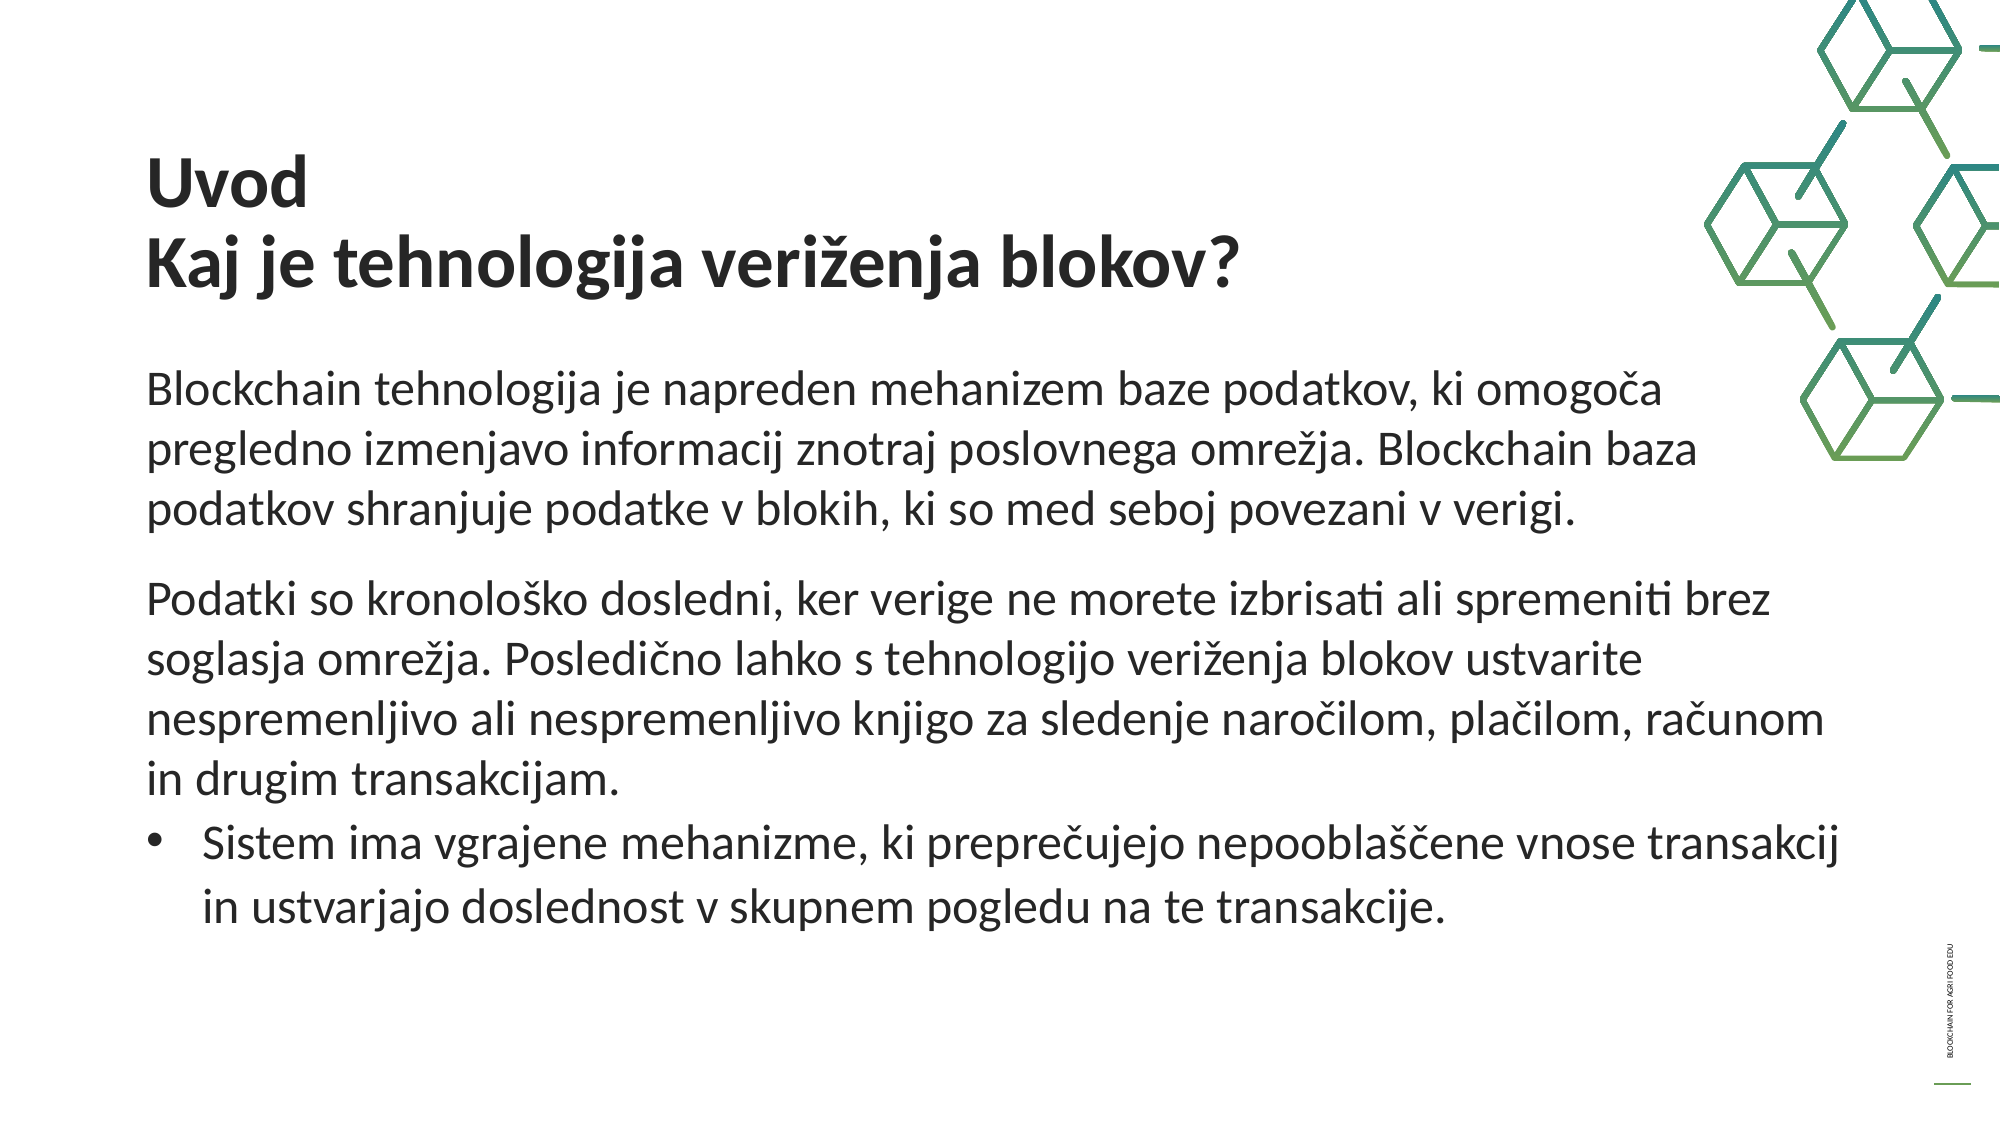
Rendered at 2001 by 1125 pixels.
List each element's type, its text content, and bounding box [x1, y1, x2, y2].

list Uvod Kaj je tehnologija veriženja blokov? [130, 124, 1698, 337]
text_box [1703, 0, 2000, 462]
list Blockchain tehnologija je napreden mehanizem baze podatkov, ki omogoča pregledno izmenjavo informacij znotraj poslovnega omrežja. Blockchain baza podatkov shranjuje podatke v blokih, ki so med seboj povezani v verigi. Podatki so kronološko dosledni, ker verige ne morete izbrisati ali spremeniti brez soglasja omrežja. Posledično lahko s tehnologijo veriženja blokov ustvarite nespremenljivo ali nespremenljivo knjigo za sledenje naročilom, plačilom, računom in drugim transakcijam. Sistem ima vgrajene mehanizme, ki preprečujejo nepooblaščene vnose transakcij in ustvarjajo doslednost v skupnem pogledu na te transakcije. [130, 348, 1869, 1035]
